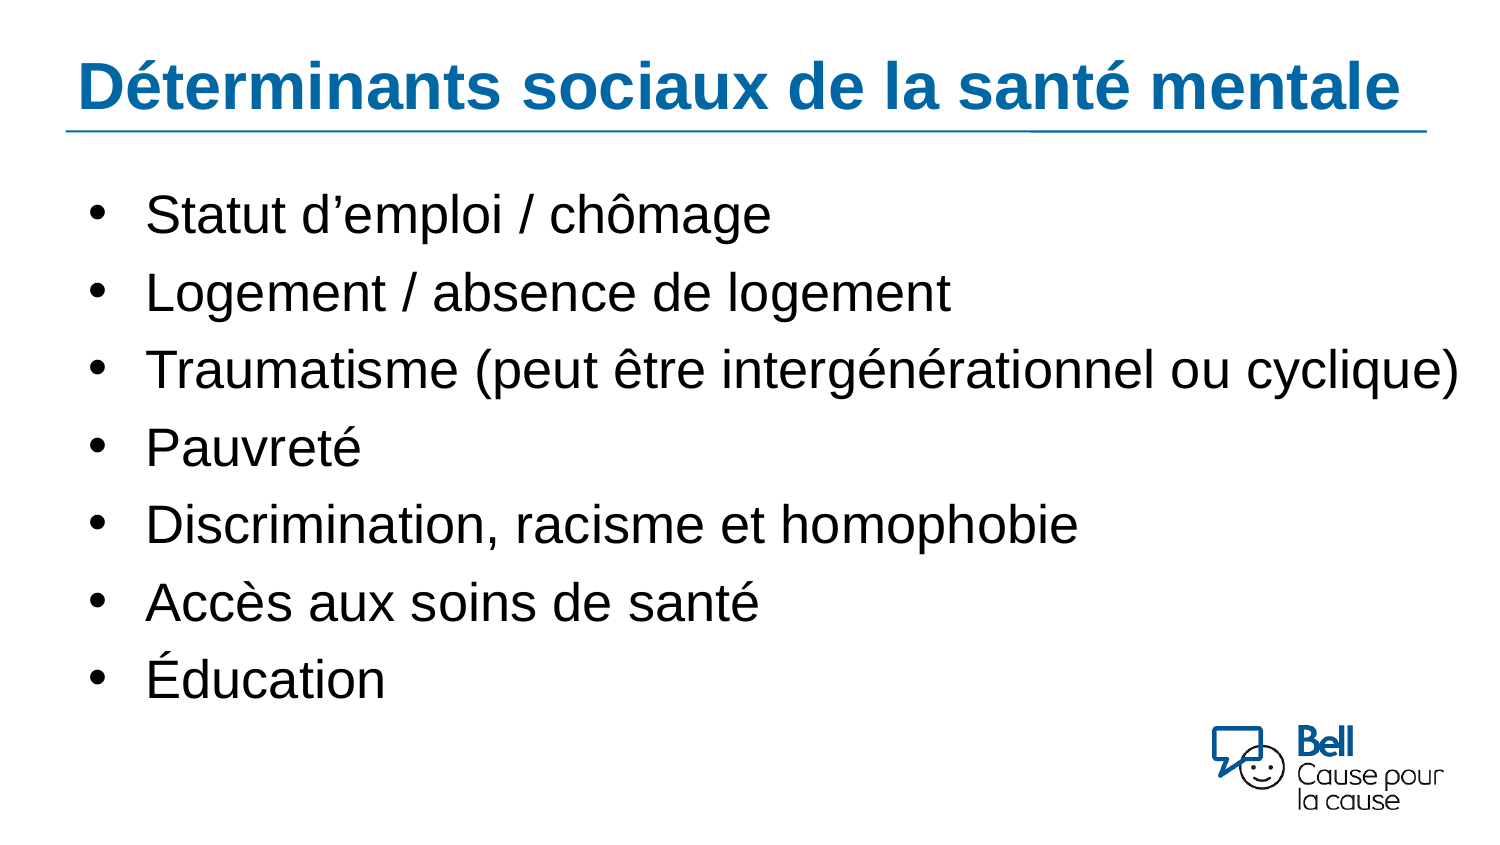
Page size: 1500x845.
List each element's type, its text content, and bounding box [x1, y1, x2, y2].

list Statut d’emploi / chômage Logement / absence de logement Traumatisme (peut être intergénérationnel ou cyclique) Pauvreté Discrimination, racisme et homophobie Accès aux soins de santé Éducation [73, 172, 1500, 804]
title Déterminants sociaux de la santé mentale [62, 15, 1433, 123]
picture [1212, 804, 1444, 810]
